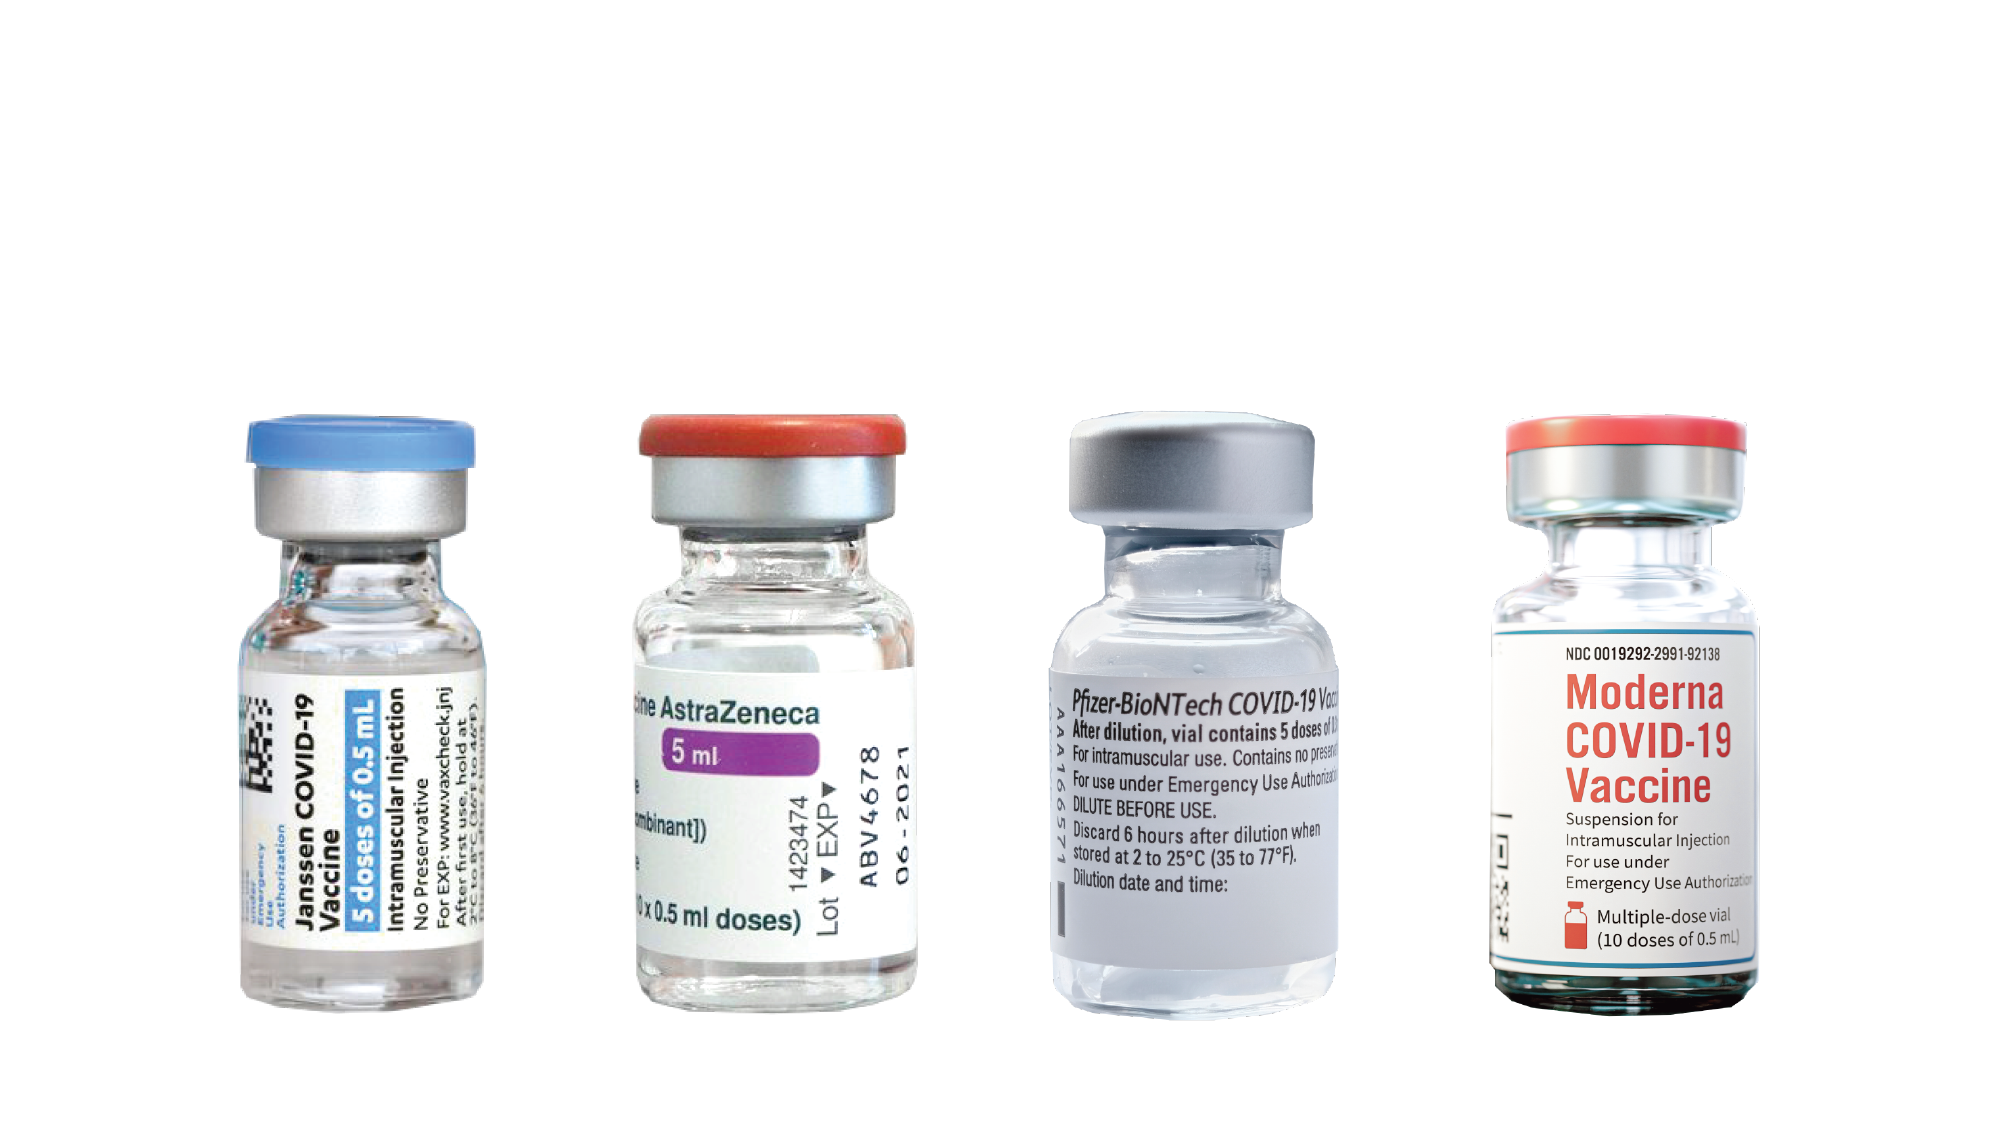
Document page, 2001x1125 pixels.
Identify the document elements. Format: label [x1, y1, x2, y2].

picture [0, 350, 1969, 1059]
